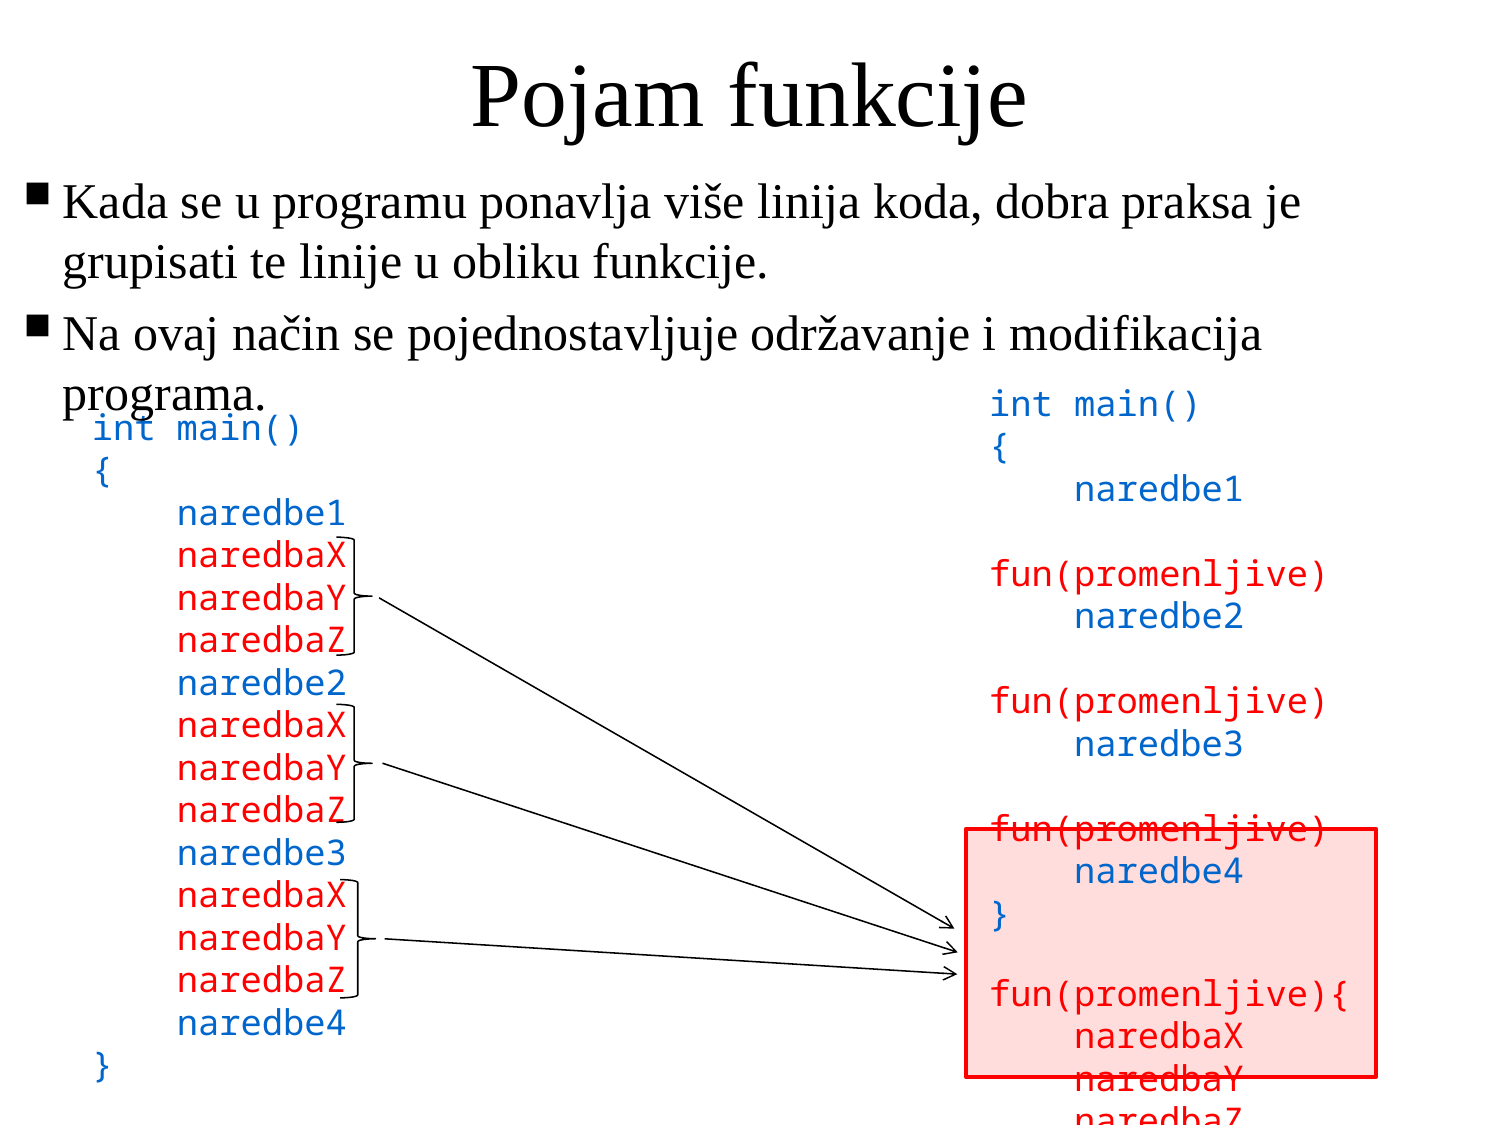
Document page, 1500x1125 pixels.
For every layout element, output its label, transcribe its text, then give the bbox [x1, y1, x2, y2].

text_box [382, 763, 959, 939]
text_box Kada se u programu ponavlja više linija koda, dobra praksa je grupisati te linije u obliku funkcije. Na ovaj način se pojednostavljuje održavanje i modifikacija programa. [17, 160, 1483, 362]
text_box [336, 536, 373, 656]
text_box int main() { naredbe1 fun(promenljive) naredbe2 fun(promenljive) naredbe3 fun(promenljive) naredbe4 } fun(promenljive){ naredbaX naredbaY naredbaZ } [974, 373, 1412, 1094]
text_box [336, 703, 373, 824]
text_box [340, 878, 377, 999]
text_box [964, 827, 974, 1079]
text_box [384, 938, 958, 975]
title Pojam funkcije [112, 0, 1388, 160]
list int main() { naredbe1 naredbaX naredbaY naredbaZ naredbe2 naredbaX naredbaY naredbaZ naredbe3 naredbaX naredbaY naredbaZ naredbe4 } [76, 397, 408, 1094]
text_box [378, 597, 955, 765]
